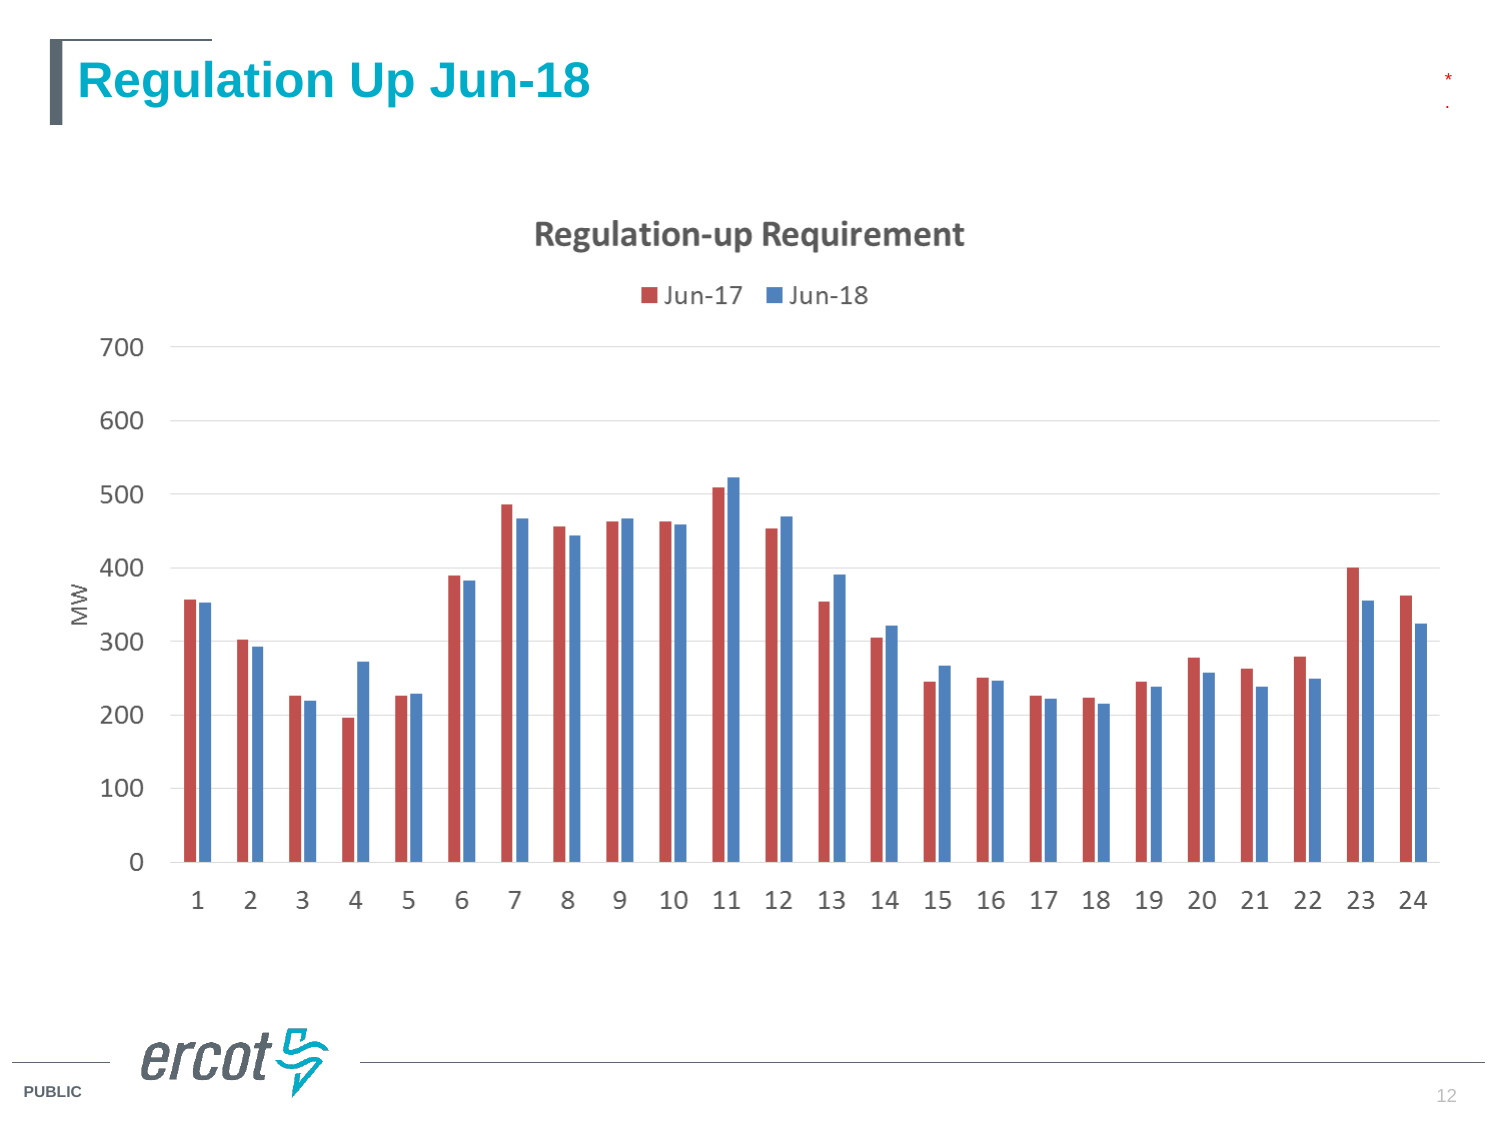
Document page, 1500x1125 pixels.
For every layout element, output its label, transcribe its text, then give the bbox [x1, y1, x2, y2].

picture [36, 194, 1464, 931]
picture [137, 1024, 332, 1100]
title Regulation Up Jun-18 [62, 39, 1450, 125]
text_box *. [1430, 60, 1470, 105]
